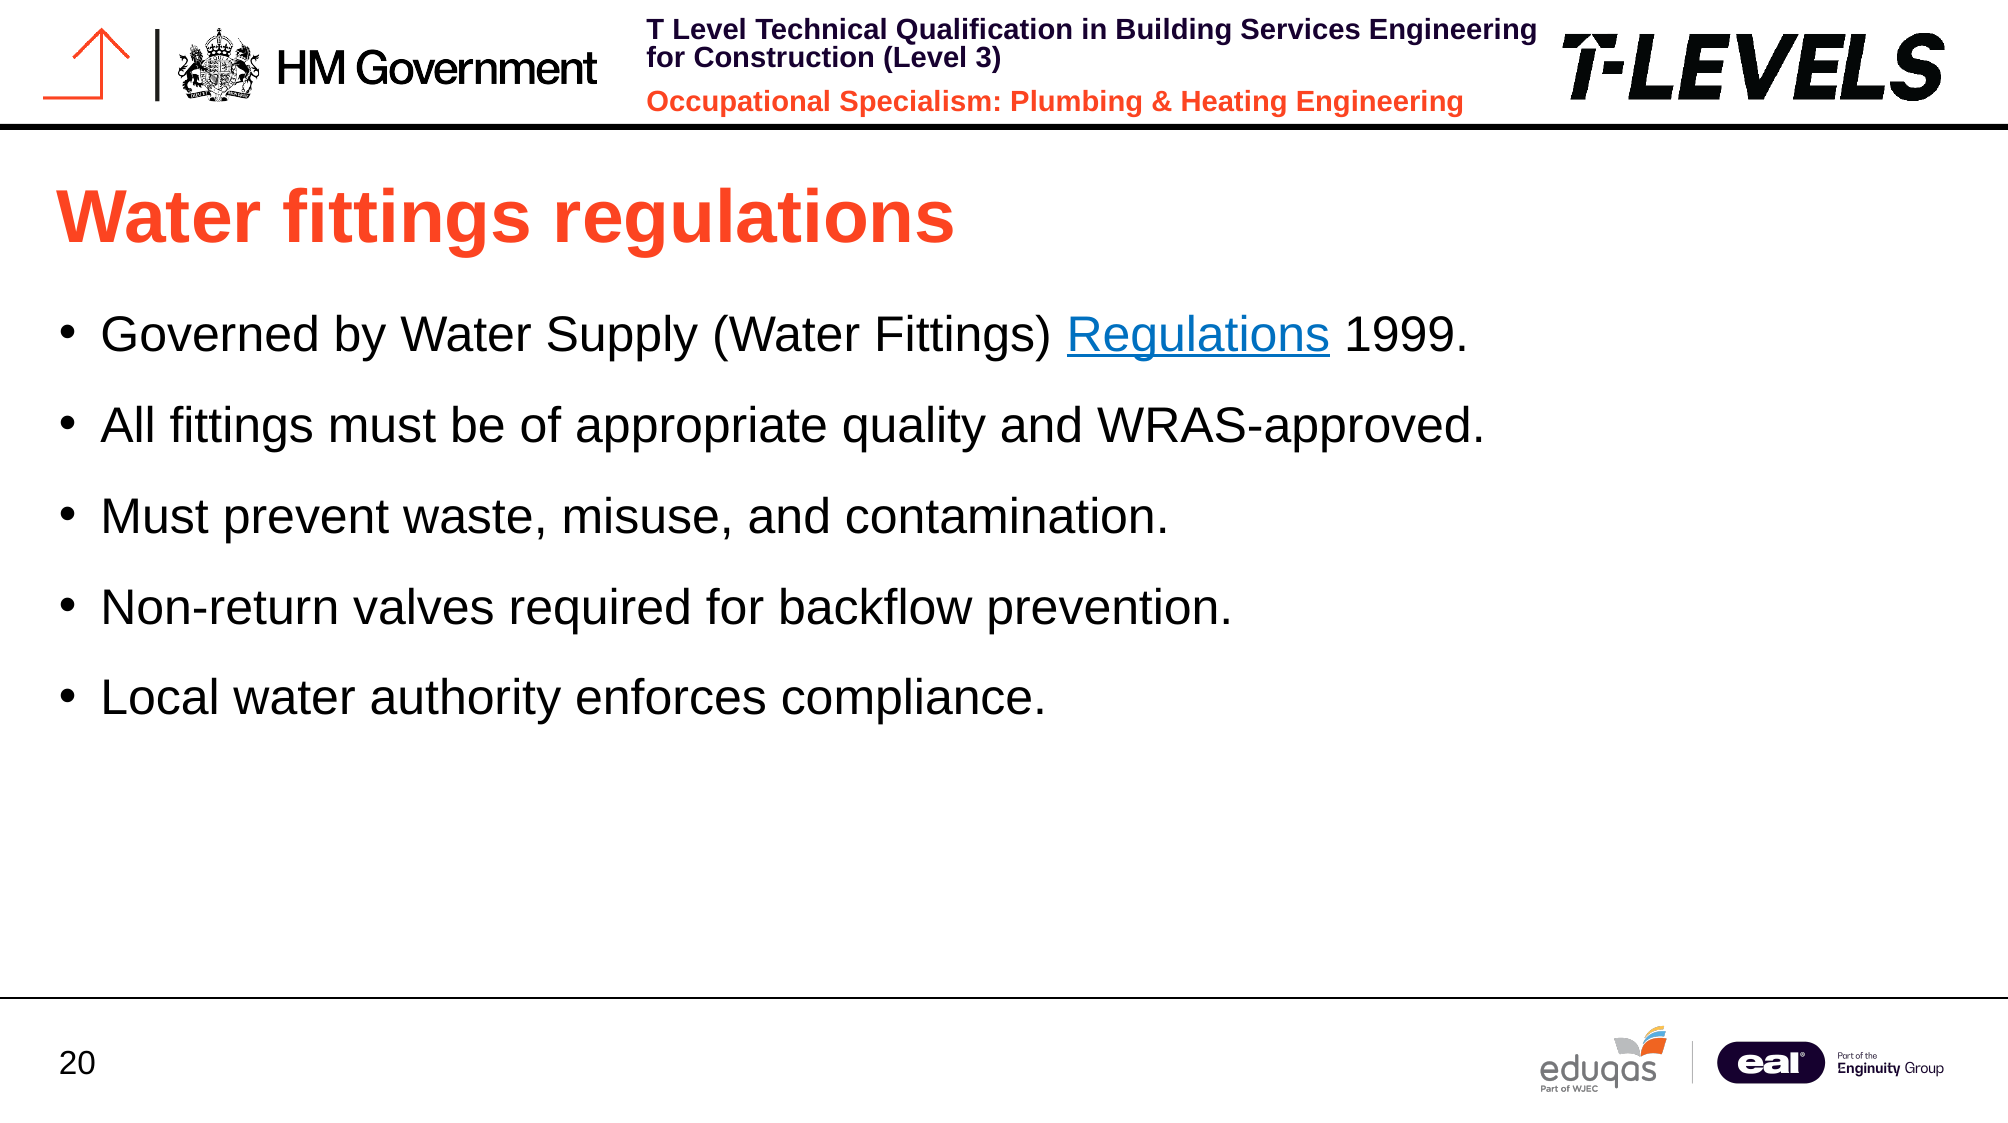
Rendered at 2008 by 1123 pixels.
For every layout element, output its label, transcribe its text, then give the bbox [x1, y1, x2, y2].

list Governed by Water Supply (Water Fittings) Regulations 1999. All fittings must be of appropriate quality and WRAS-approved. Must prevent waste, misuse, and contamination. Non-return valves required for backflow prevention. Local water authority enforces compliance. [59, 295, 1949, 966]
picture [1535, 1021, 1949, 1097]
picture [38, 27, 136, 100]
picture [155, 28, 597, 102]
picture [1543, 25, 1964, 108]
title Water fittings regulations [41, 111, 1949, 314]
